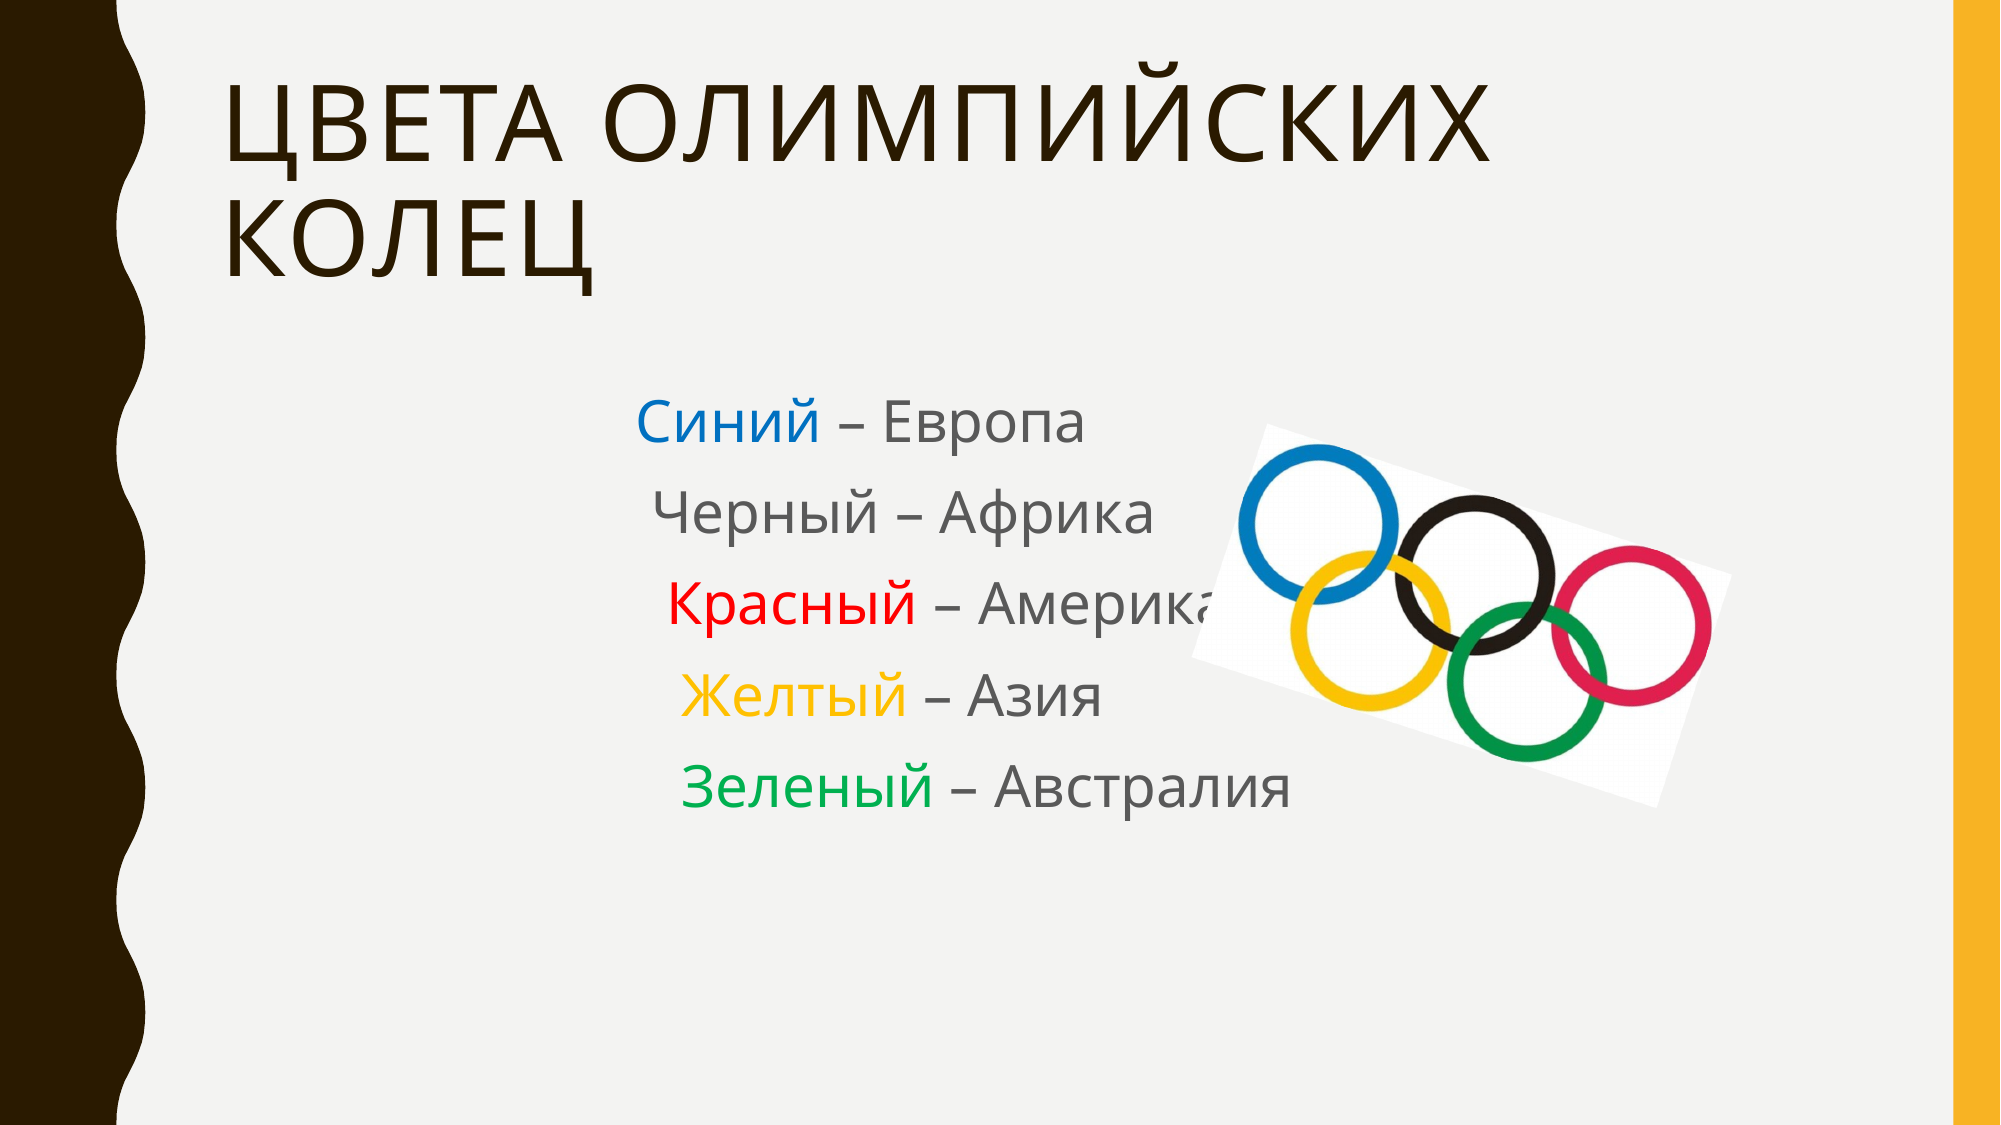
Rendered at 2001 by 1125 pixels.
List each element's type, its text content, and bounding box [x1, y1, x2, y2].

picture [1192, 454, 1731, 807]
list Синий – Европа Черный – Африка Красный – Америка Желтый – Азия Зеленый – Австралия [0, 369, 1650, 959]
picture [1344, 450, 1352, 455]
title Цвета олимпийских колец [205, 62, 1875, 308]
picture [1248, 424, 1336, 485]
